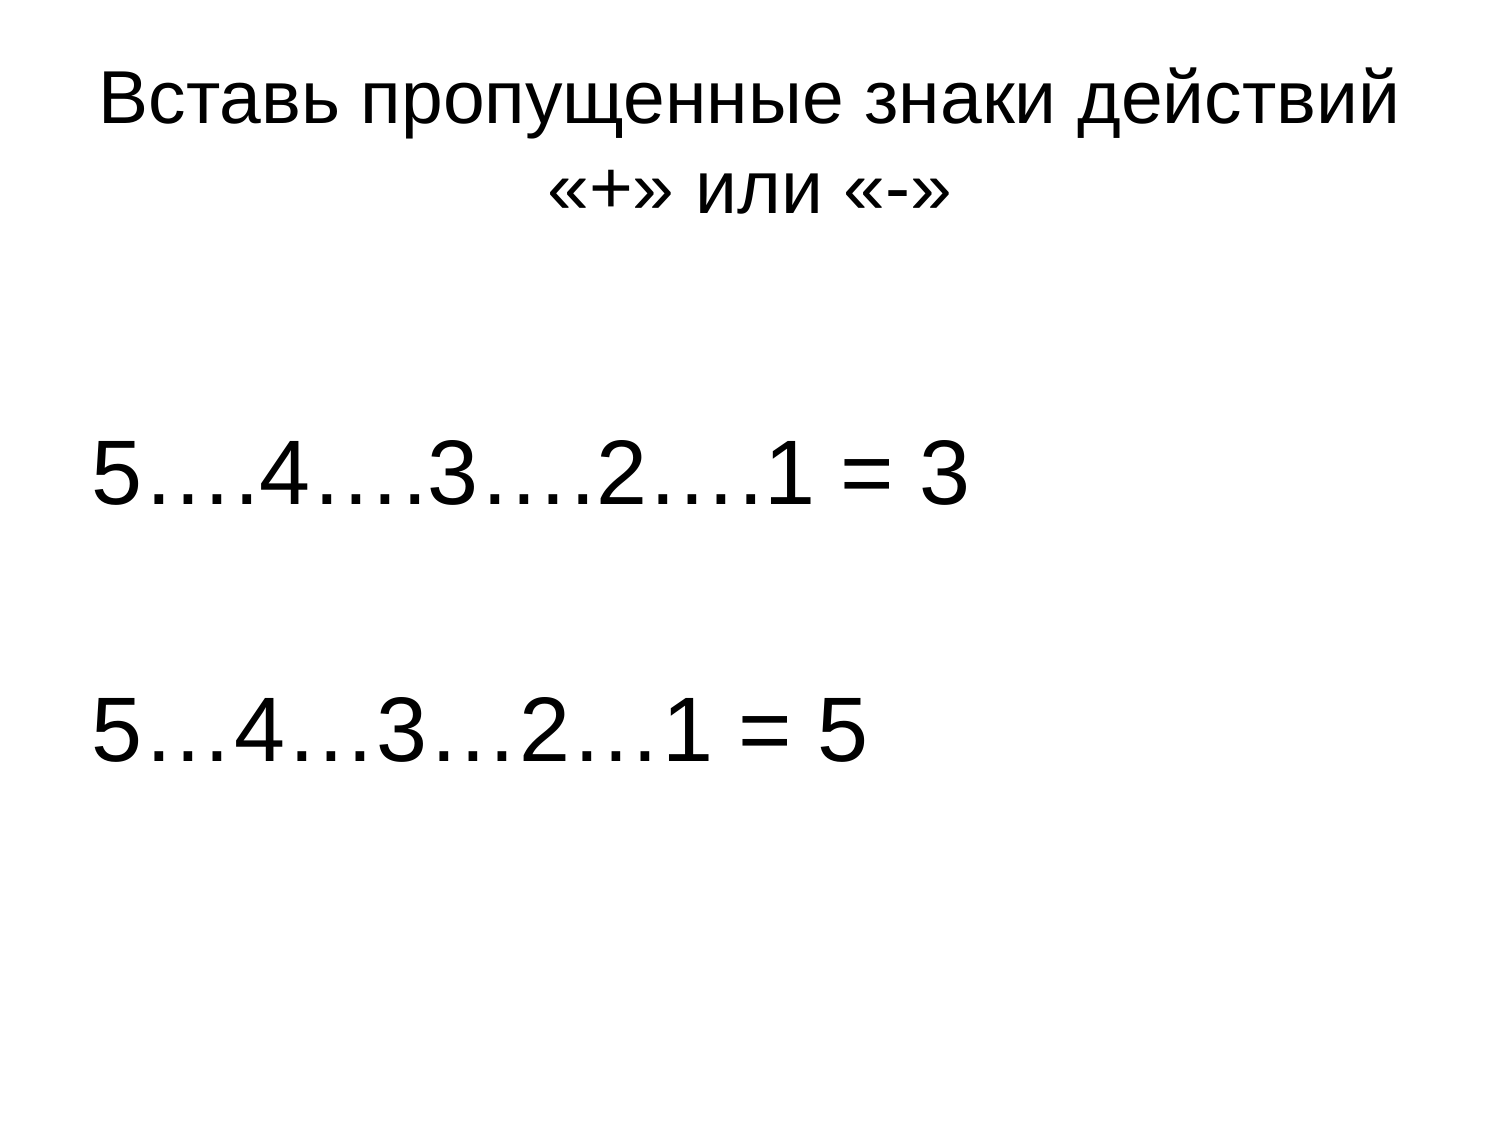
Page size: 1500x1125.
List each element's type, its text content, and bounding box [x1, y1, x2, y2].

list 5….4….3….2….1 = 3 5…4…3…2…1 = 5 [76, 267, 1427, 1010]
title Вставь пропущенные знаки действий «+» или «-» [75, 45, 1425, 233]
